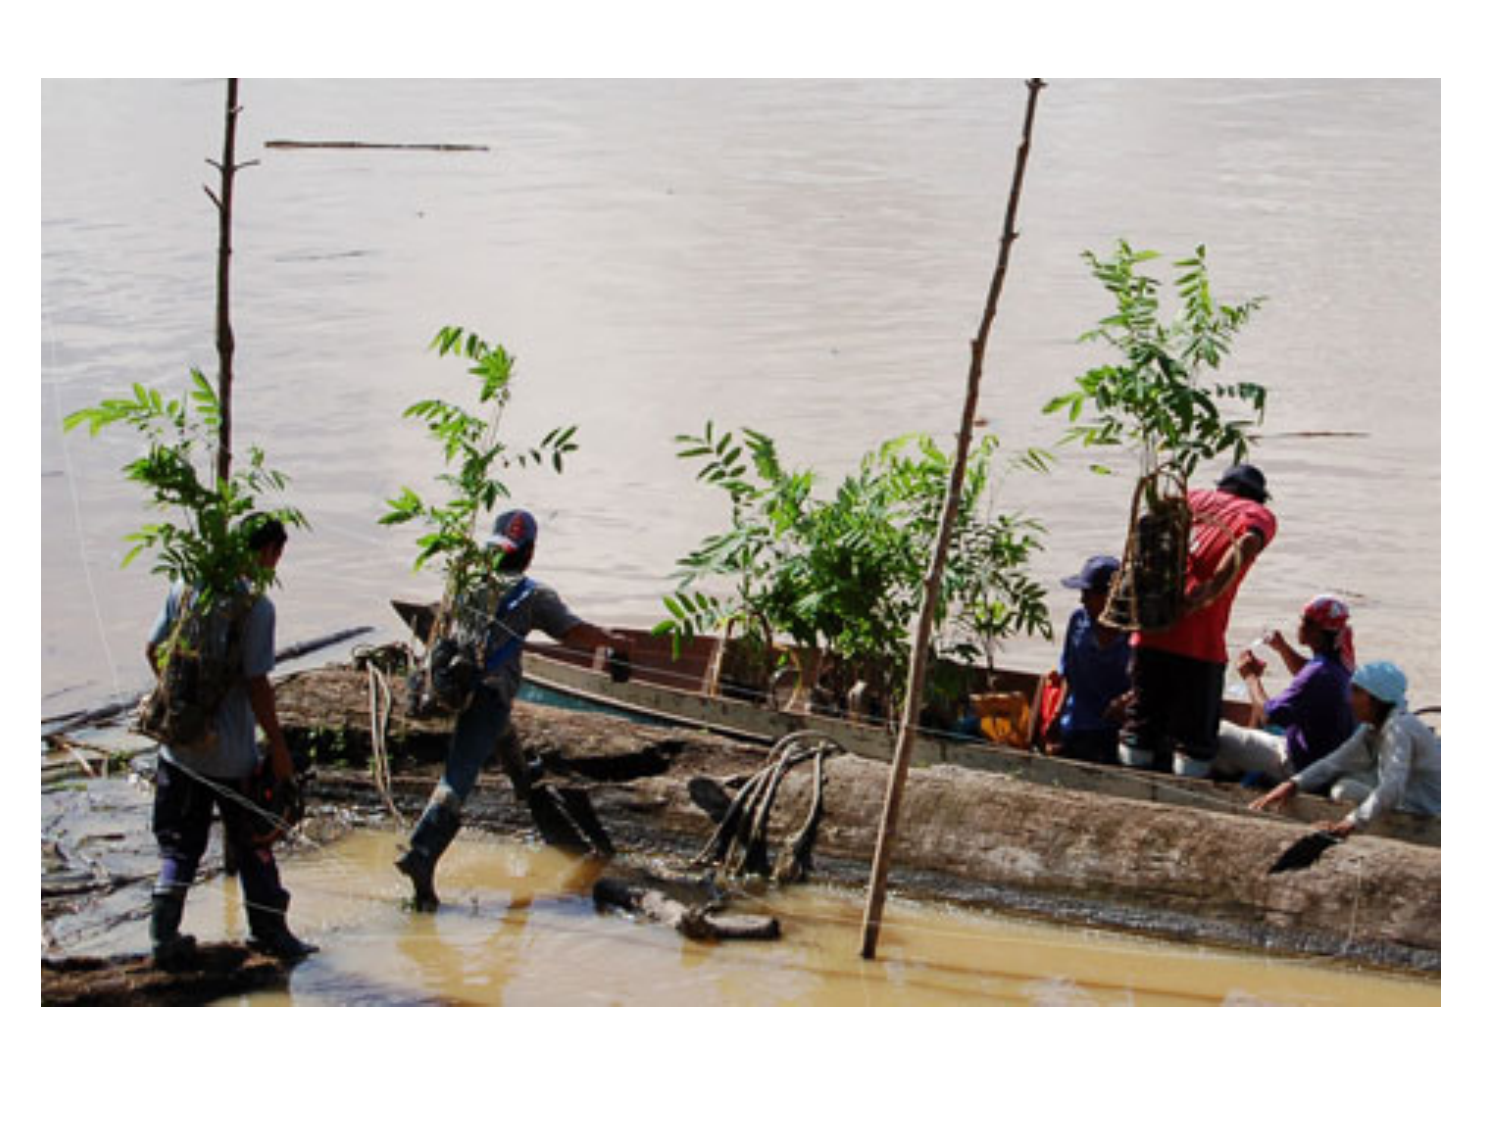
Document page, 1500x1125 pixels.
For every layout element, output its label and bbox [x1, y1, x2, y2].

picture [40, 77, 1441, 1008]
